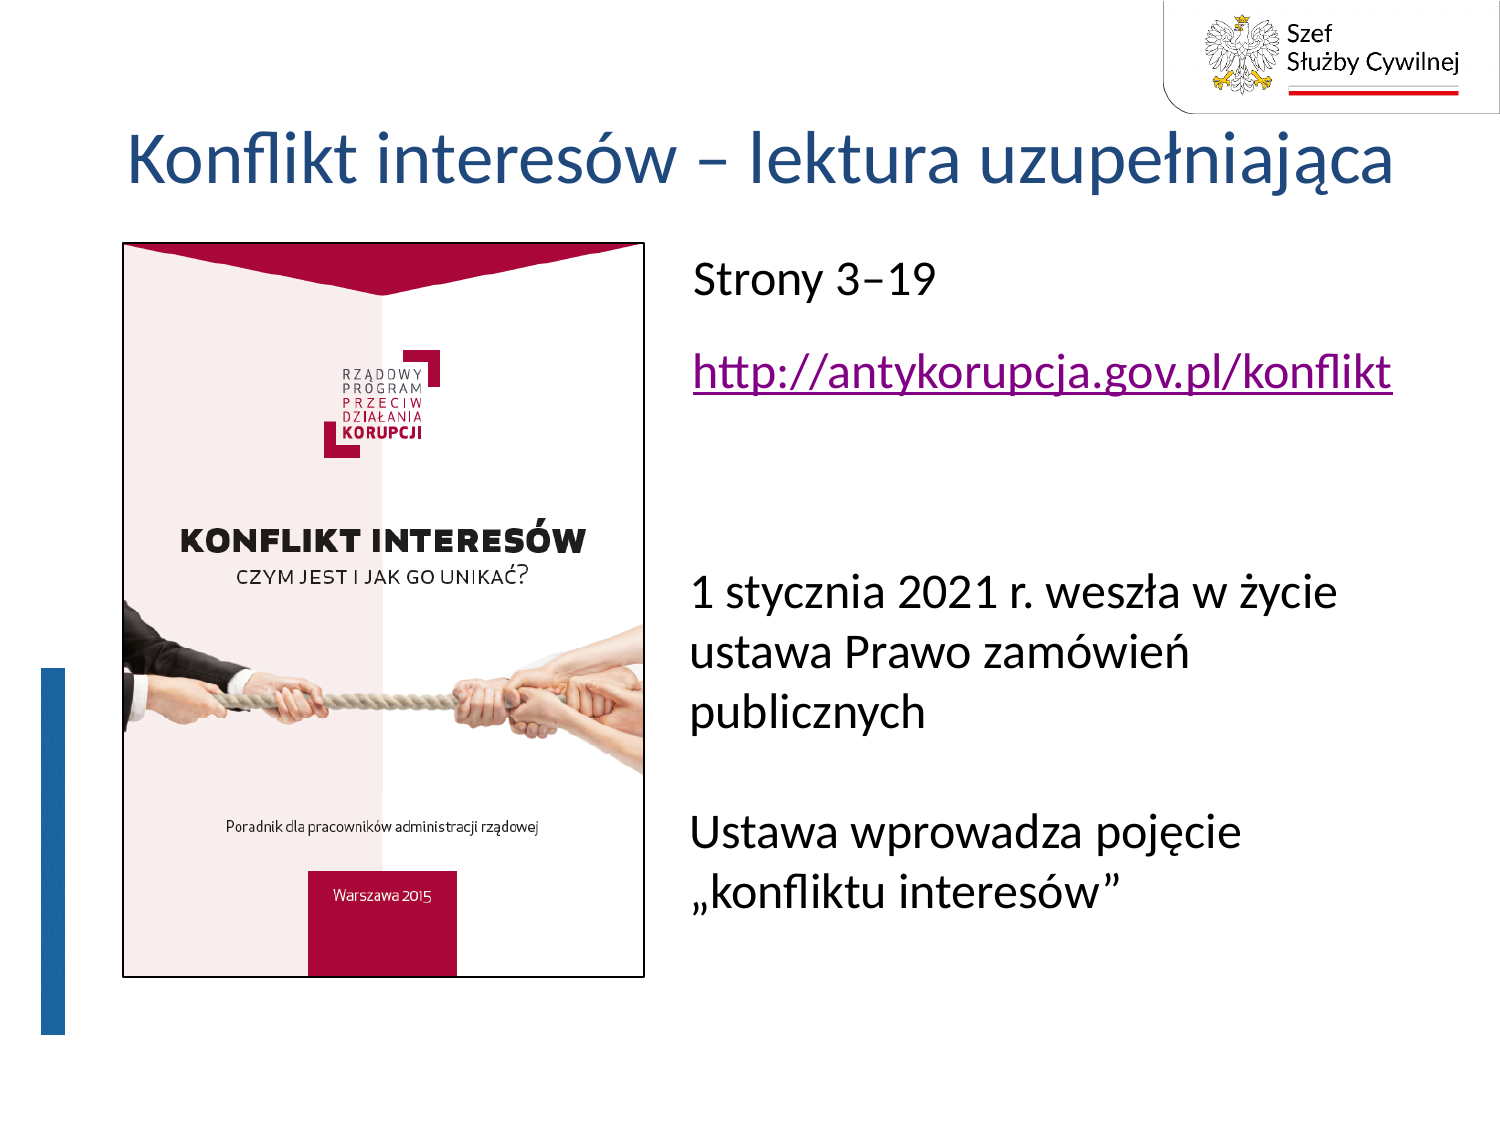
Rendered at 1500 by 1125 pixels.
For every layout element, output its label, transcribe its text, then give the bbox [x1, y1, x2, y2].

picture [1163, 0, 1500, 114]
text_box Strony 3–19 [679, 238, 1376, 314]
picture [123, 243, 644, 977]
picture [41, 668, 65, 1035]
text_box http://antykorupcja.gov.pl/konflikt [678, 330, 1408, 406]
title Konflikt interesów – lektura uzupełniająca [112, 101, 1412, 226]
text_box 1 stycznia 2021 r. weszła w życie ustawa Prawo zamówień publicznych Ustawa wprowadza pojęcie „konfliktu interesów” [674, 551, 1436, 927]
